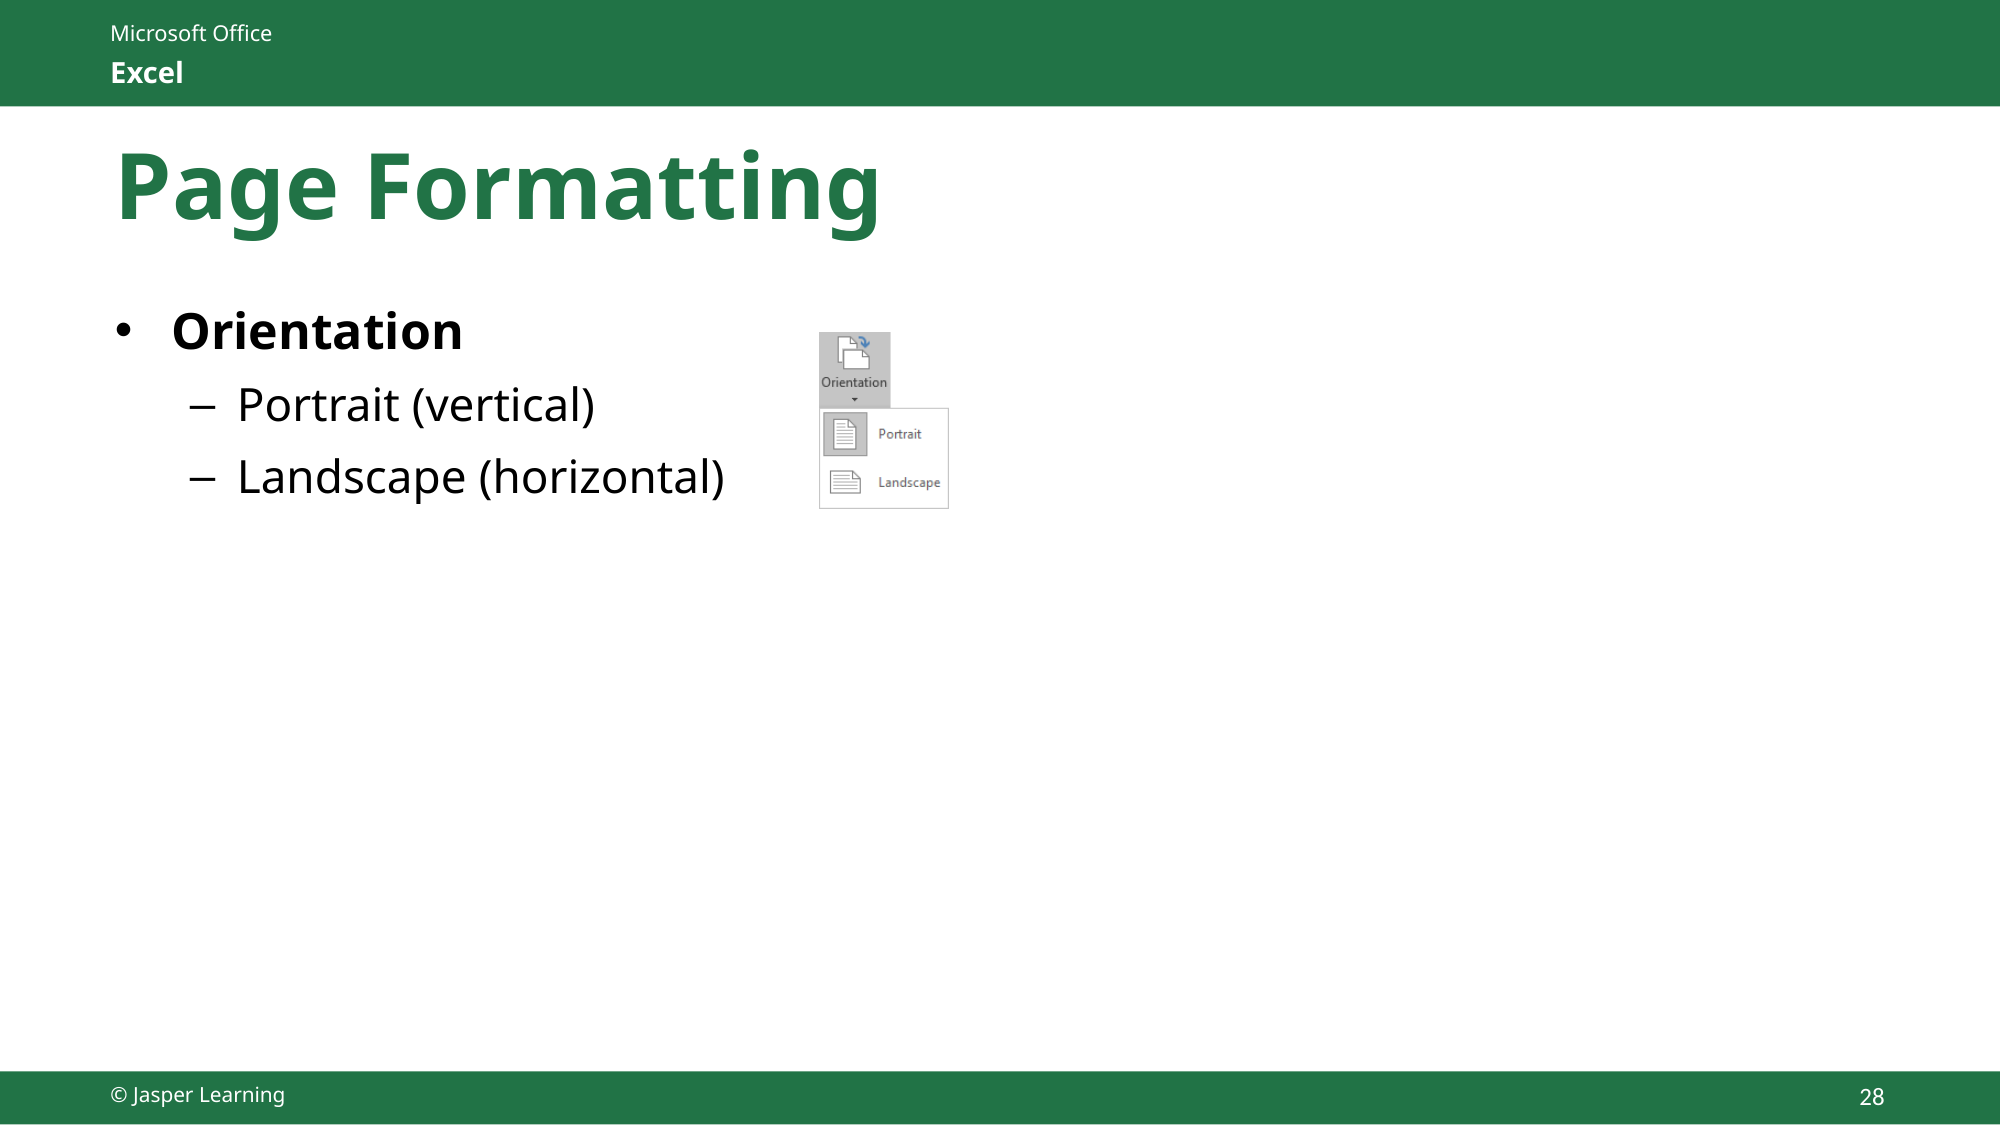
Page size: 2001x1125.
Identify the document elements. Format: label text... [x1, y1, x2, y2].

footer © Jasper Learning [95, 1065, 729, 1125]
slide_number 28 [1433, 1065, 1900, 1125]
picture [819, 331, 950, 509]
list Orientation Portrait (vertical) Landscape (horizontal) [99, 283, 1900, 1026]
title Page Formatting [99, 118, 1866, 248]
